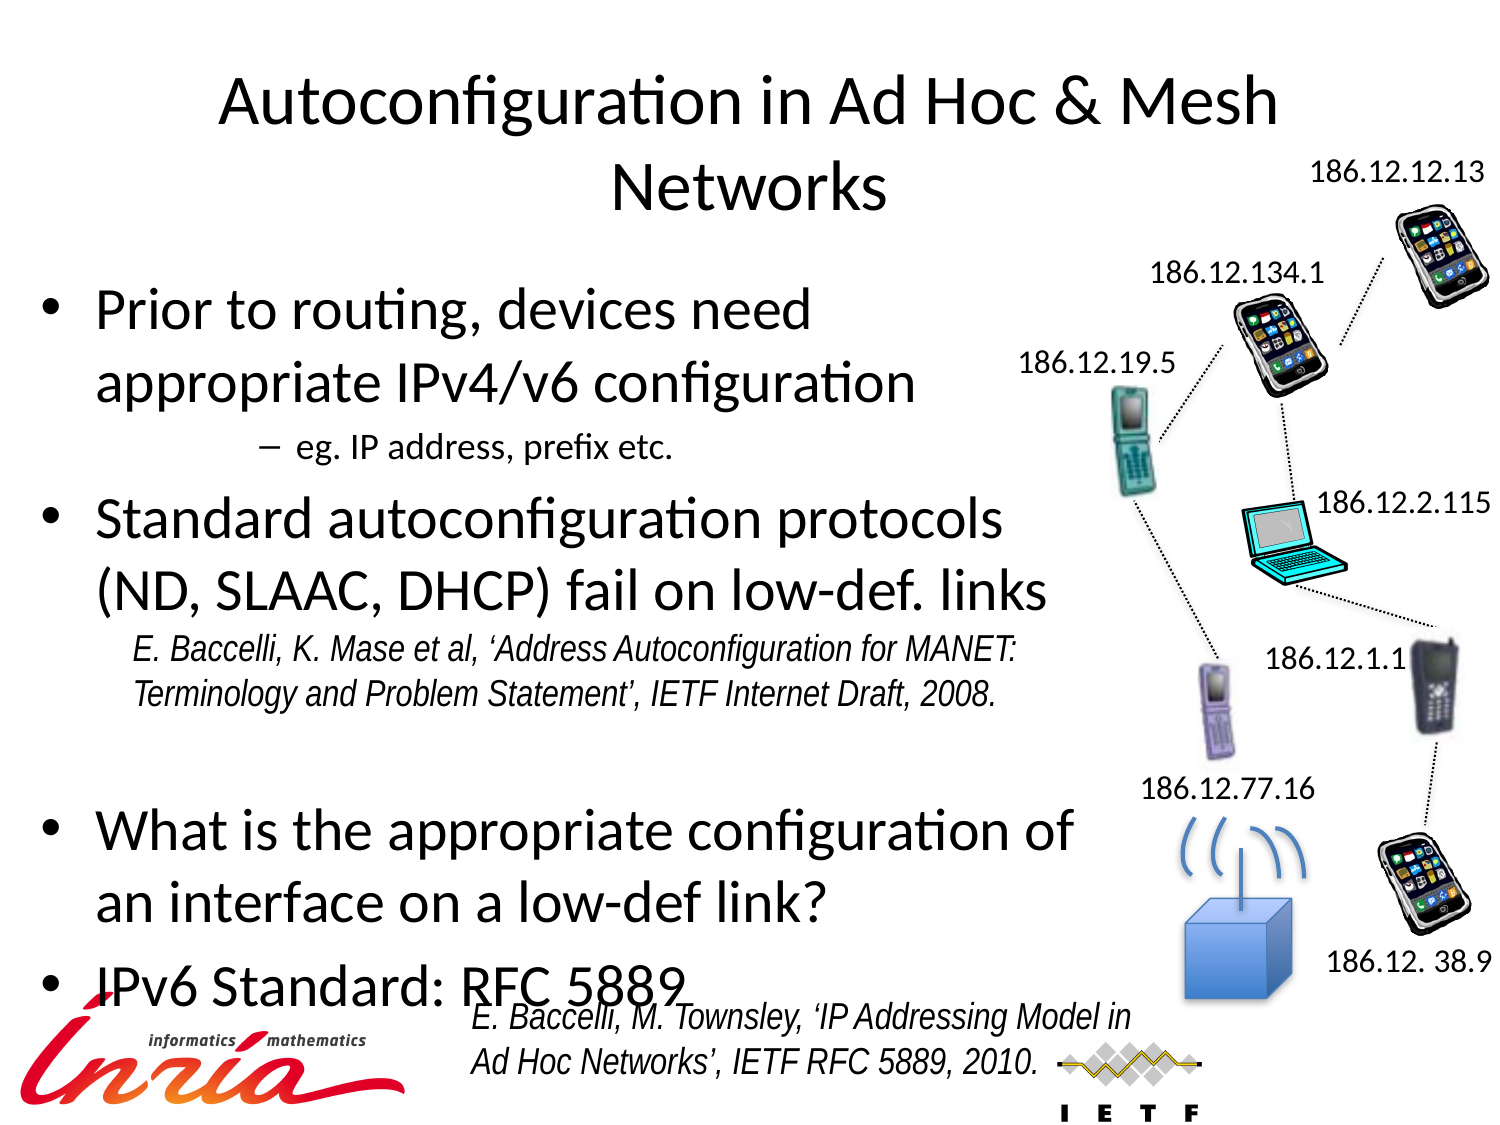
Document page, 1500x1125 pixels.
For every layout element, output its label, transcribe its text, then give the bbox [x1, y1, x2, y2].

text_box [1424, 742, 1437, 826]
picture [1109, 383, 1159, 501]
picture [1197, 657, 1239, 774]
text_box 186.12.2.115 [1300, 472, 1500, 528]
picture [1048, 1031, 1210, 1125]
text_box 186.12. 38.9 [1310, 932, 1500, 987]
picture [1383, 197, 1500, 315]
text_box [1157, 344, 1223, 443]
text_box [1293, 584, 1437, 629]
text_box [1281, 403, 1295, 499]
picture [1408, 627, 1466, 743]
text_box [1133, 500, 1219, 659]
text_box E. Baccelli, M. Townsley, ‘IP Addressing Model in Ad Hoc Networks’, IETF RFC 5889, 2010. [456, 985, 1168, 1090]
list Prior to routing, devices need appropriate IPv4/v6 configuration eg. IP address, prefix etc. Standard autoconfiguration protocols (ND, SLAAC, DHCP) fail on low-def. links What is the appropriate configuration of an interface on a low-def link? IPv6 Standard: RFC 5889 [25, 262, 1118, 1039]
text_box 186.12.134.1 [1134, 243, 1350, 298]
picture [0, 971, 425, 1125]
text_box 186.12.19.5 [1002, 332, 1217, 388]
text_box E. Baccelli, K. Mase et al, ‘Address Autoconfiguration for MANET: Terminology and Problem Statement’, IETF Internet Draft, 2008. [117, 616, 1065, 722]
text_box 186.12.77.16 [1124, 758, 1196, 814]
picture [1241, 500, 1348, 586]
text_box 186.12.12.13 [1294, 142, 1500, 197]
picture [1222, 286, 1341, 404]
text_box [1185, 782, 1305, 999]
title Autoconfiguration in Ad Hoc & Mesh Networks [75, 45, 1425, 233]
text_box 186.12.77.16 [1240, 758, 1341, 814]
picture [1365, 824, 1484, 943]
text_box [1340, 256, 1385, 346]
text_box 186.12.1.1 [1249, 629, 1403, 684]
